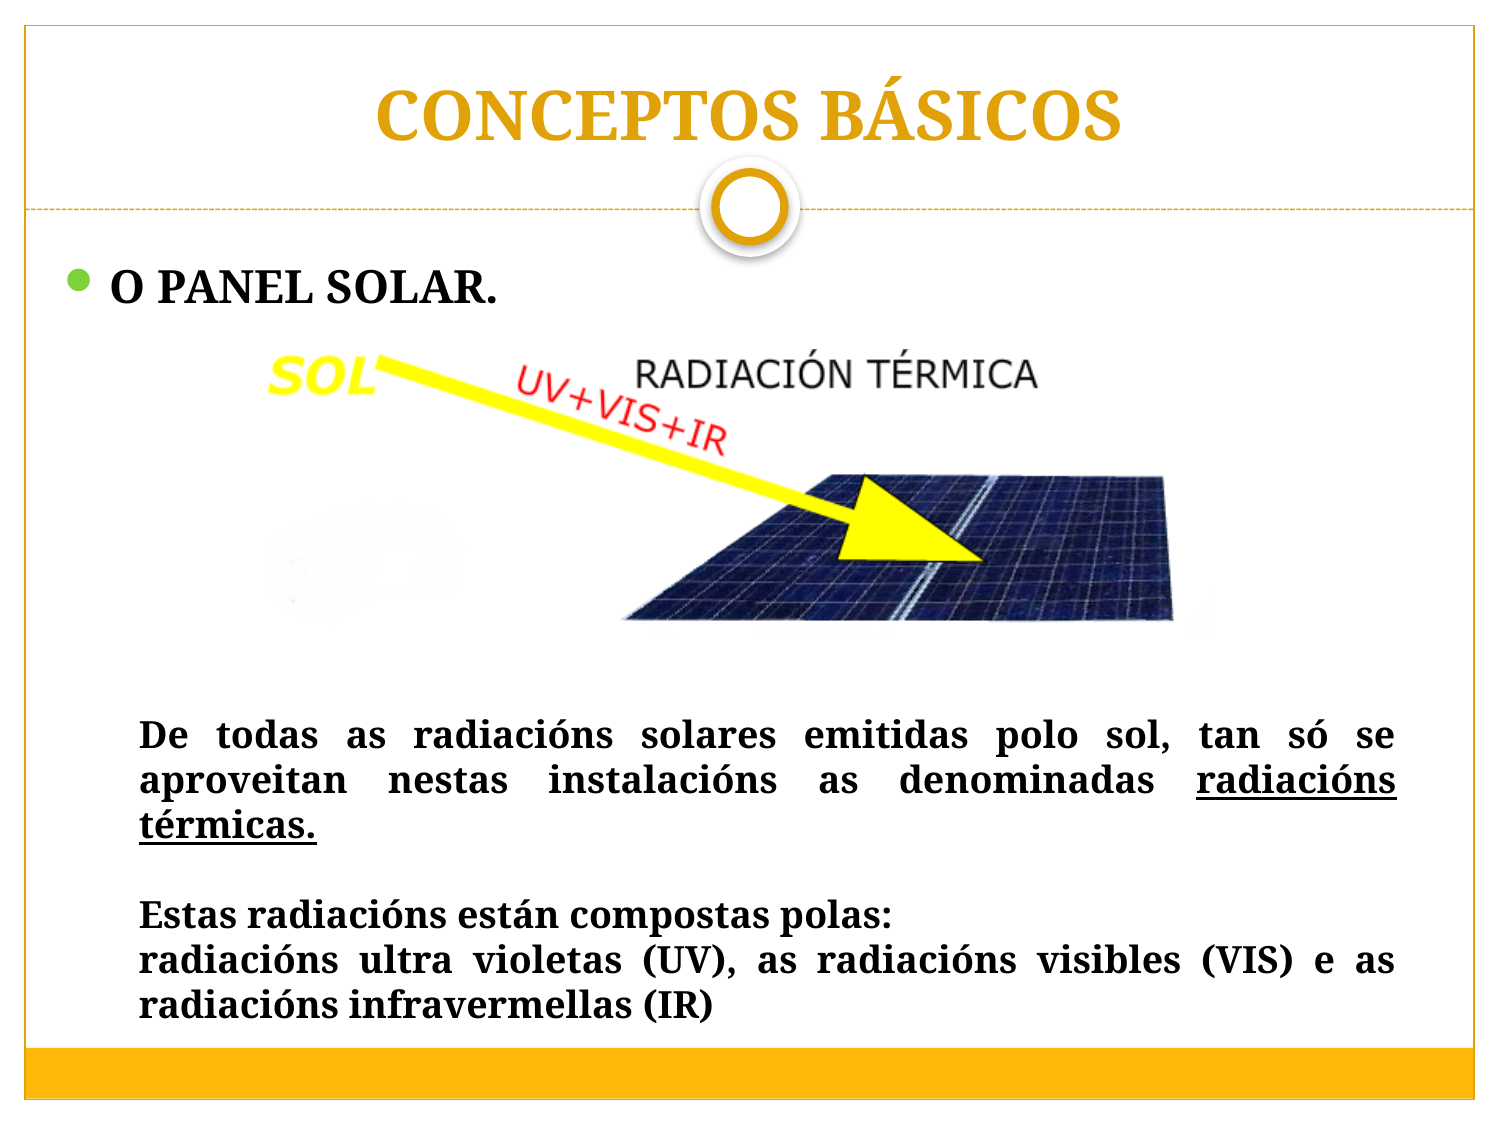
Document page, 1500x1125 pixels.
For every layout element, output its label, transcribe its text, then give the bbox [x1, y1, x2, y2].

title CONCEPTOS BÁSICOS [49, 37, 1450, 162]
text_box De todas as radiacións solares emitidas polo sol, tan só se aproveitan nestas instalacións as denominadas radiacións térmicas. Estas radiacións están compostas polas: radiacións ultra violetas (UV), as radiacións visibles (VIS) e as radiacións infravermellas (IR) [123, 704, 1412, 1034]
picture [265, 349, 1216, 635]
list O PANEL SOLAR. [49, 250, 1445, 1001]
